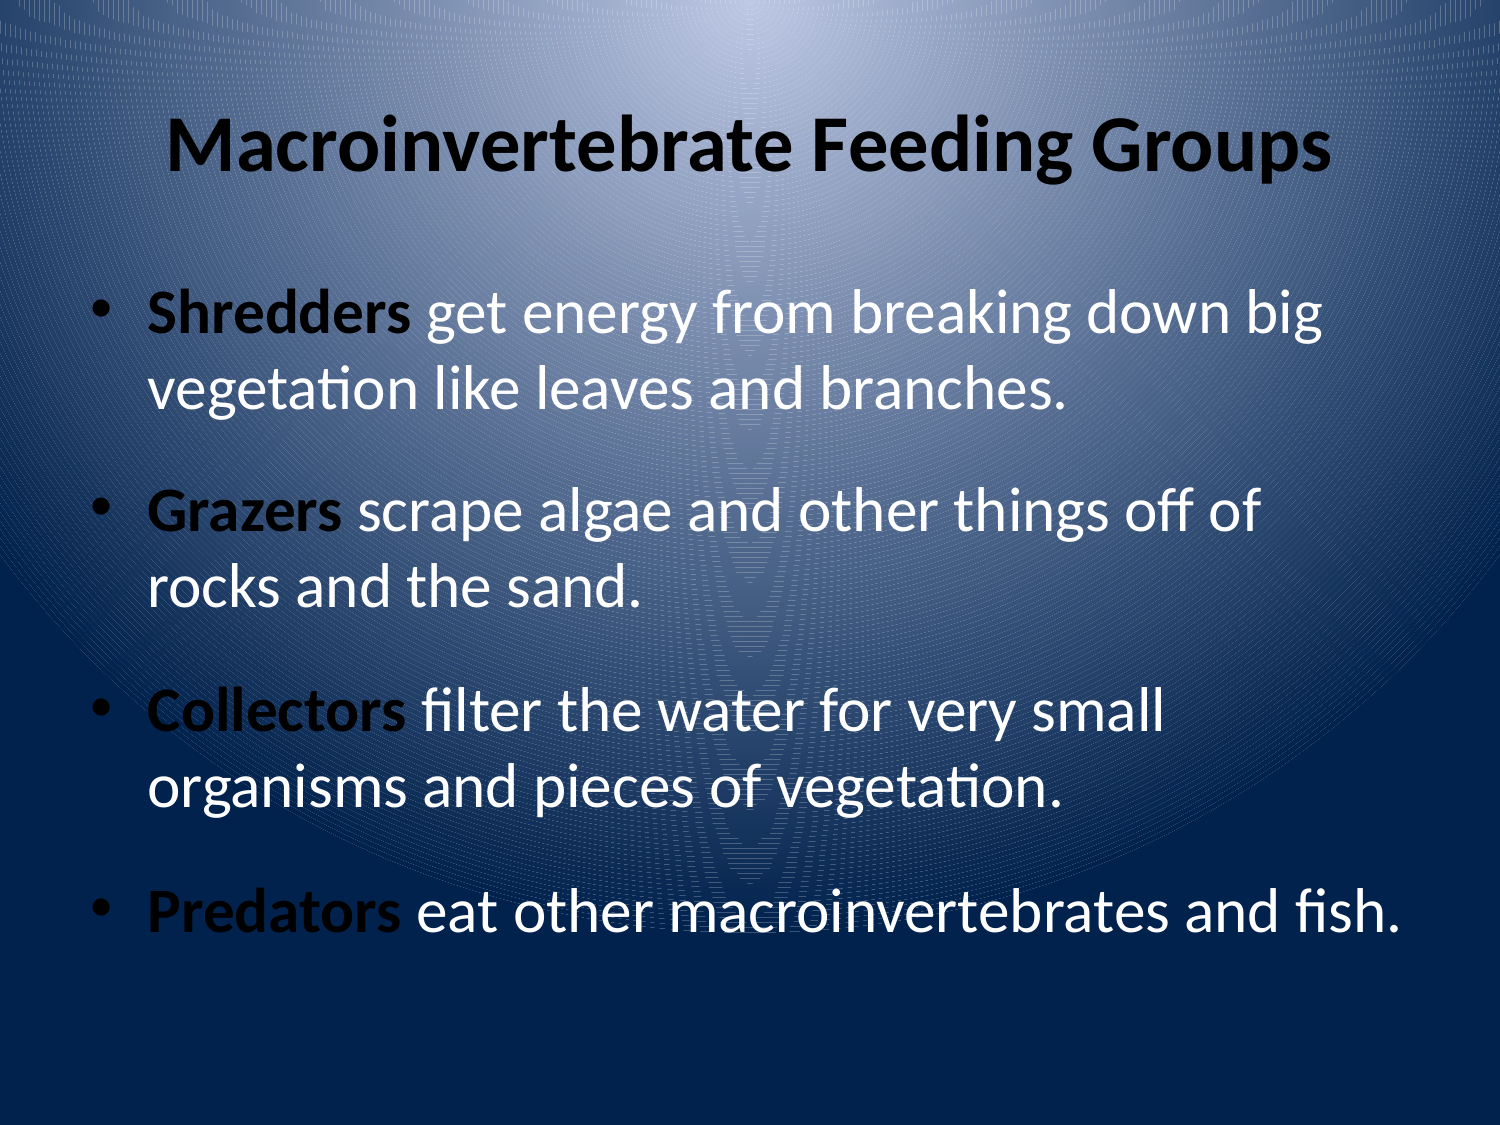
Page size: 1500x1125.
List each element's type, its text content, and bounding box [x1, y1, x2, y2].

list Shredders get energy from breaking down big vegetation like leaves and branches. Grazers scrape algae and other things off of rocks and the sand. Collectors filter the water for very small organisms and pieces of vegetation. Predators eat other macroinvertebrates and fish. [75, 262, 1425, 1005]
title Macroinvertebrate Feeding Groups [75, 45, 1425, 233]
